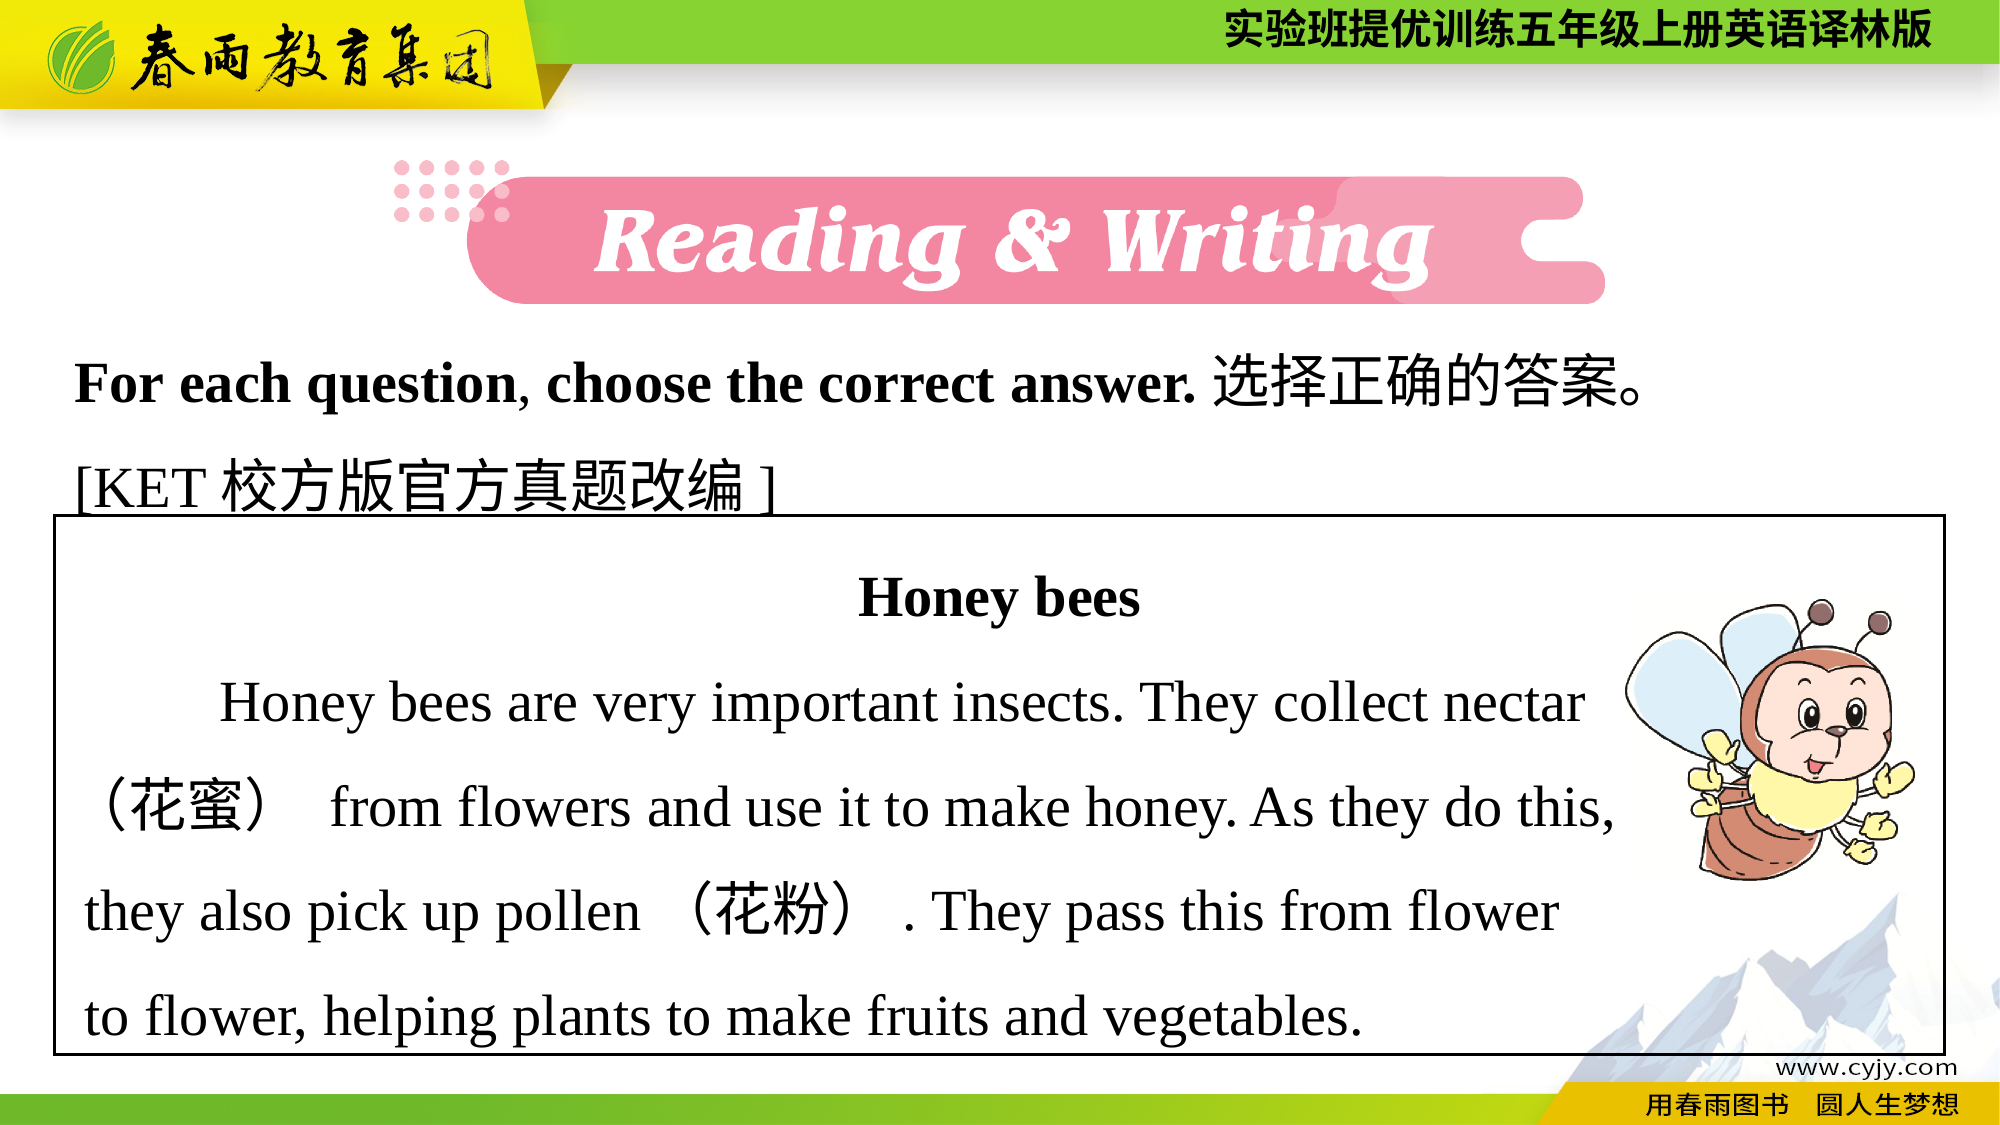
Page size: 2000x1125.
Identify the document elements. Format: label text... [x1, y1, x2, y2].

list For each question, choose the correct answer.选择正确的答案。 [KET校方版官方真题改编] [59, 301, 1944, 529]
picture [0, 0, 2000, 1125]
text_box Honey bees Honey bees are very important insects. They collect nectar （花蜜） from flowers and use it to make honey. As they do this, they also pick up pollen（花粉）. They pass this from flower to flower, helping plants to make fruits and vegetables. [54, 515, 1945, 1055]
